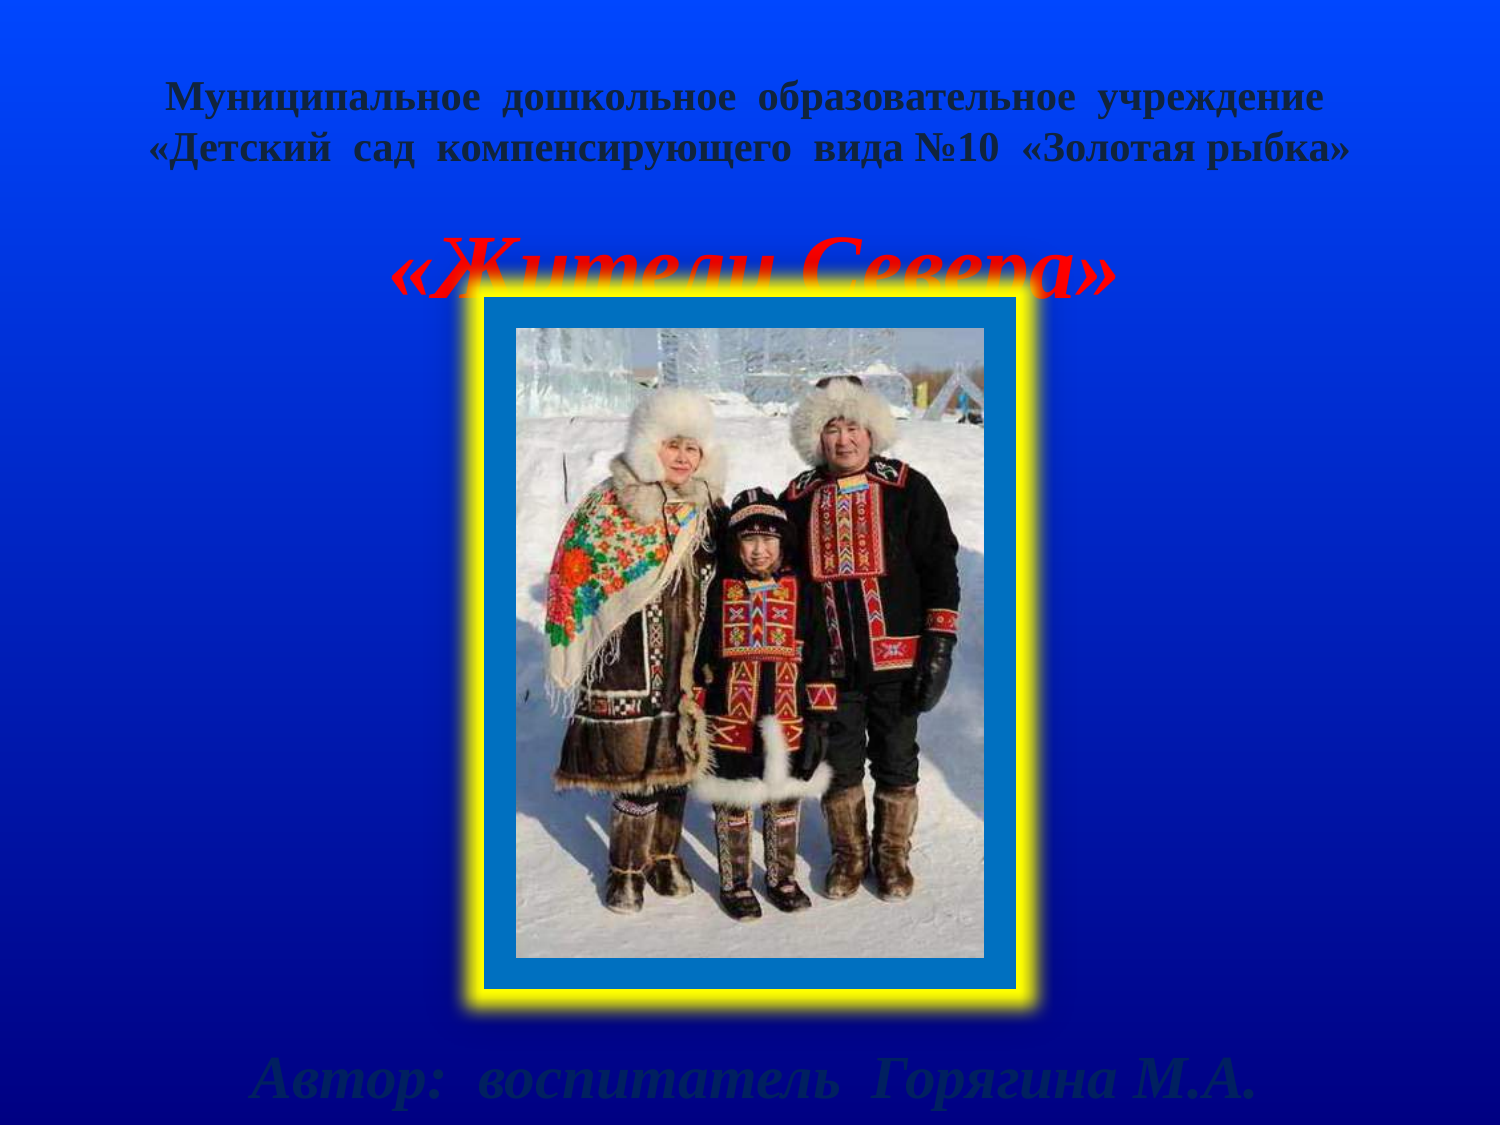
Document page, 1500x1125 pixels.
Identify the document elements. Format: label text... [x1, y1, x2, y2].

title Муниципальное дошкольное образовательное учреждение «Детский сад компенсирующего вида №10 «Золотая рыбка» [112, 58, 1388, 199]
subtitle «Жители Севера» Автор: воспитатель Горягина М.А. [58, 199, 1454, 1125]
picture [515, 327, 985, 959]
